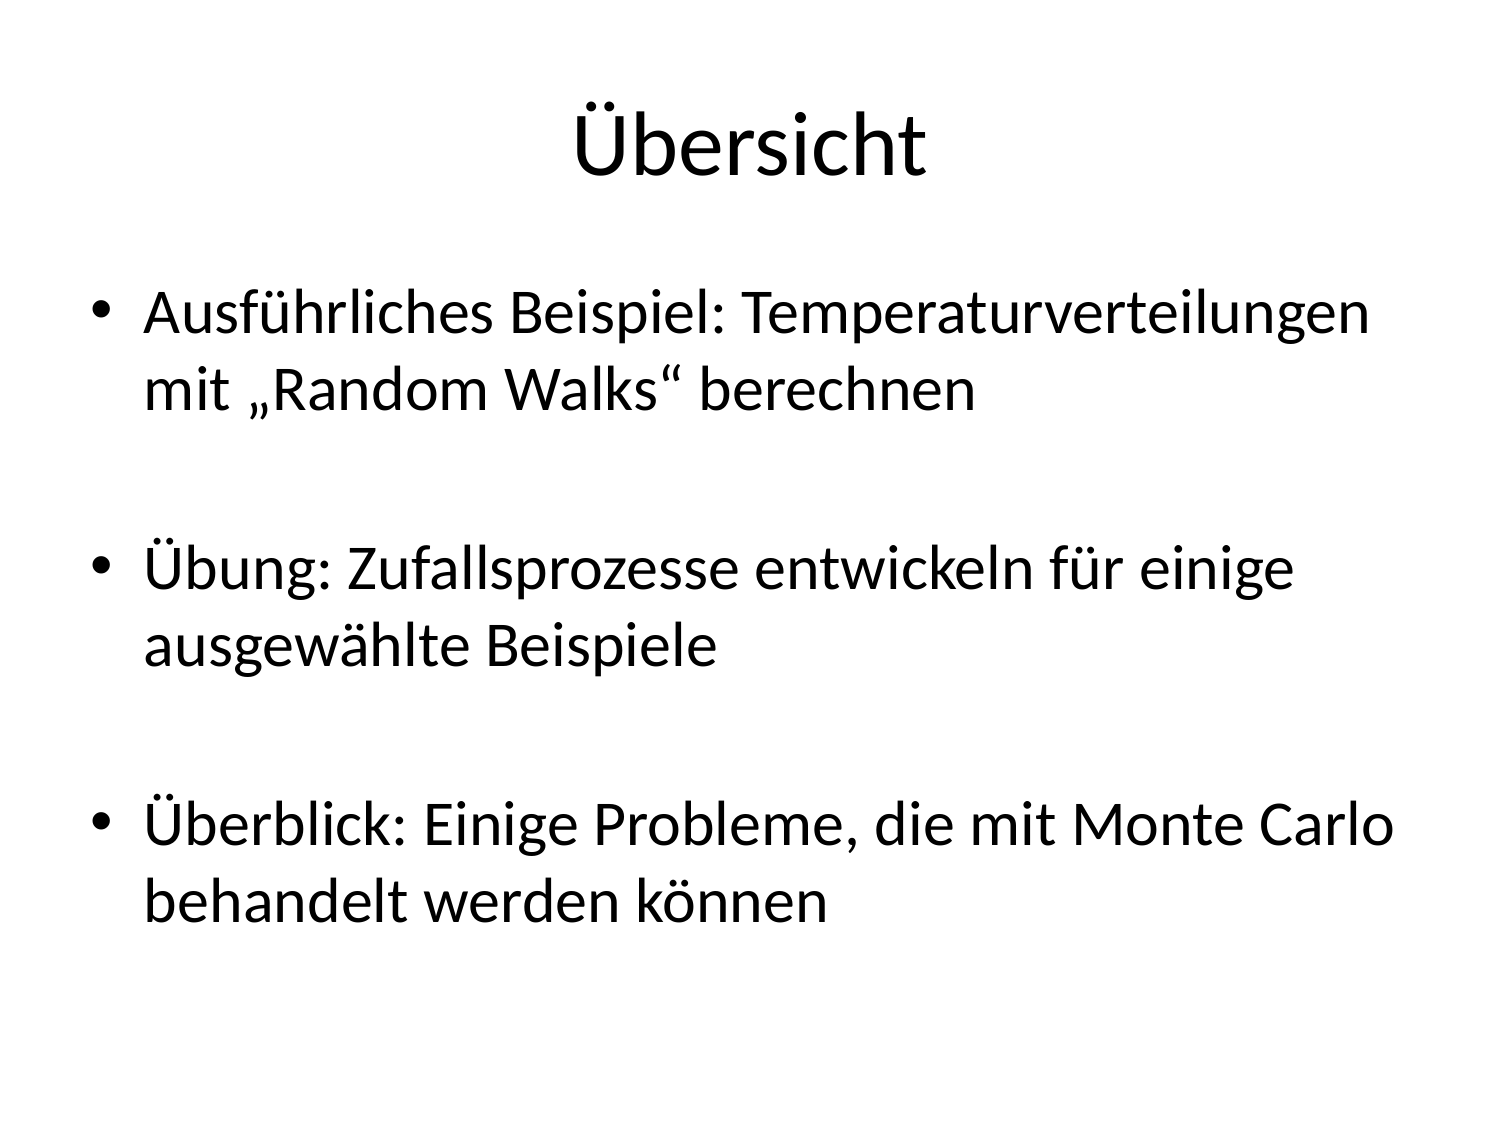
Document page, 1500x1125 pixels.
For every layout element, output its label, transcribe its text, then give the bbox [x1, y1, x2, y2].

list Ausführliches Beispiel: Temperaturverteilungen mit „Random Walks“ berechnen Übung: Zufallsprozesse entwickeln für einige ausgewählte Beispiele Überblick: Einige Probleme, die mit Monte Carlo behandelt werden können [75, 262, 1425, 1005]
title Übersicht [75, 45, 1425, 233]
